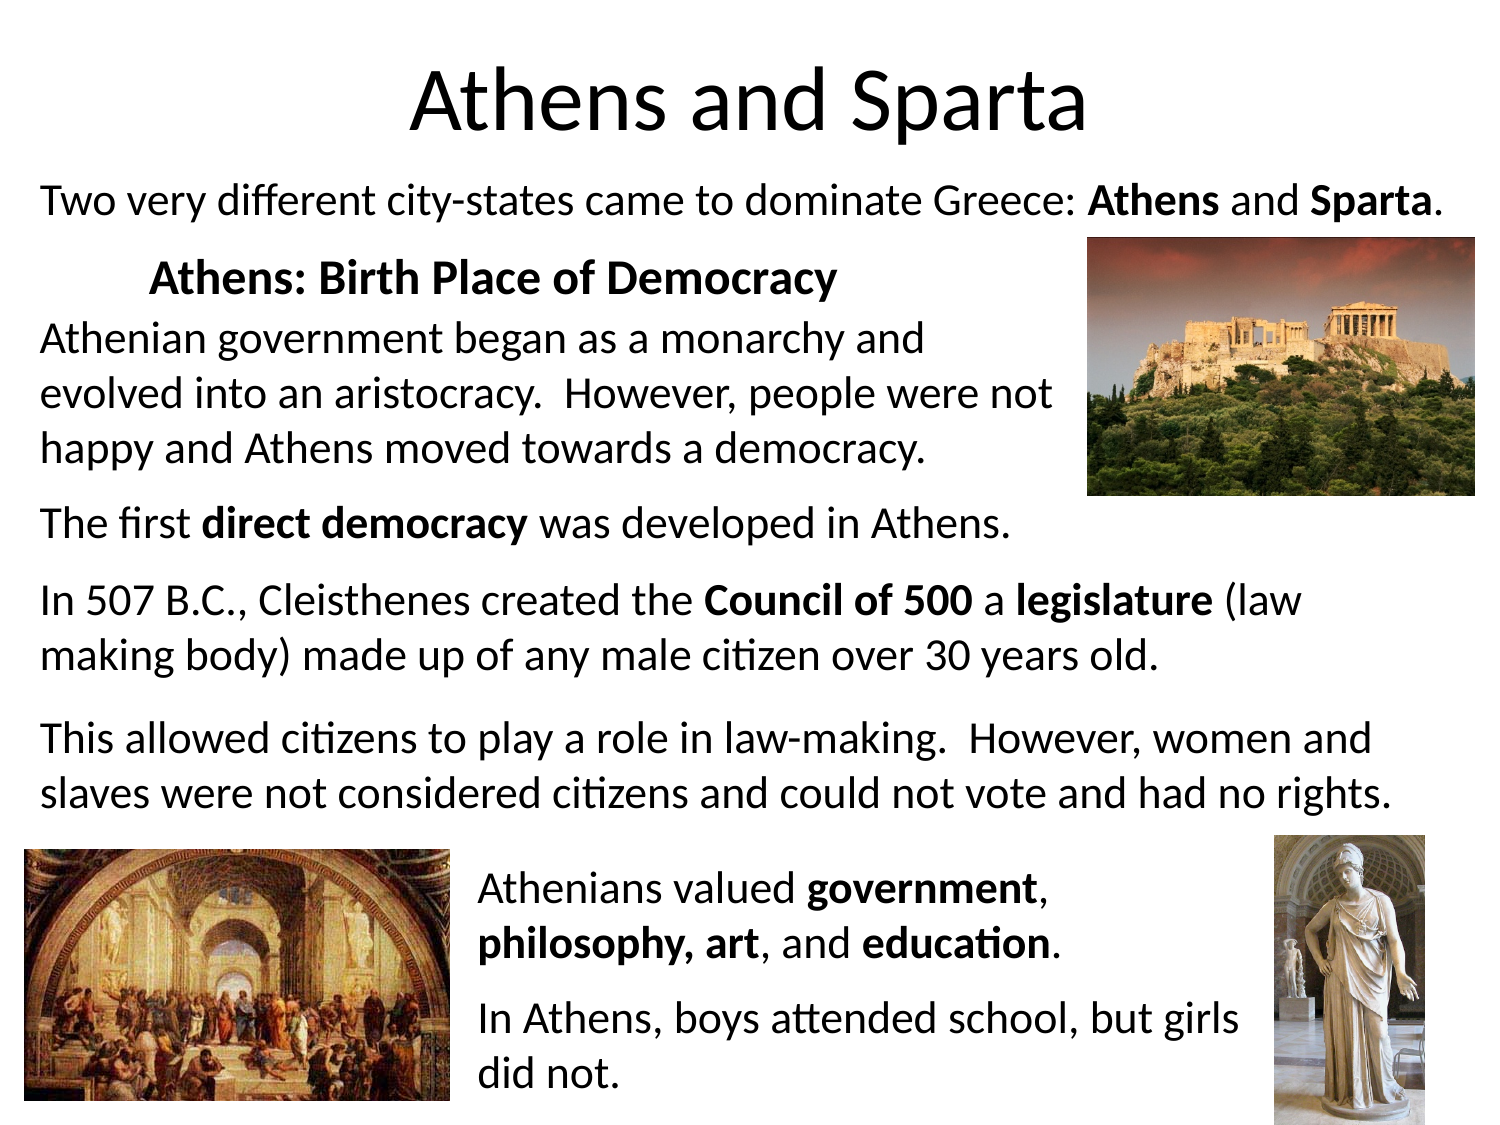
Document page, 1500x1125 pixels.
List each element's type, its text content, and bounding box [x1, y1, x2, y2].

picture [1087, 237, 1476, 496]
text_box In 507 B.C., Cleisthenes created the Council of 500 a legislature (law making body) made up of any male citizen over 30 years old. [24, 562, 1463, 688]
text_box Athens: Birth Place of Democracy [37, 237, 950, 299]
text_box Two very different city-states came to dominate Greece: Athens and Sparta. [24, 162, 1500, 233]
text_box Athenian government began as a monarchy and evolved into an aristocracy. However, people were not happy and Athens moved towards a democracy. The first direct democracy was developed in Athens. [24, 299, 1075, 555]
title Athens and Sparta [75, 0, 1425, 162]
picture [1274, 835, 1426, 1125]
text_box This allowed citizens to play a role in law-making. However, women and slaves were not considered citizens and could not vote and had no rights. [24, 699, 1475, 825]
text_box Athenians valued government, philosophy, art, and education. In Athens, boys attended school, but girls did not. [462, 849, 1263, 1105]
picture [24, 849, 451, 1102]
